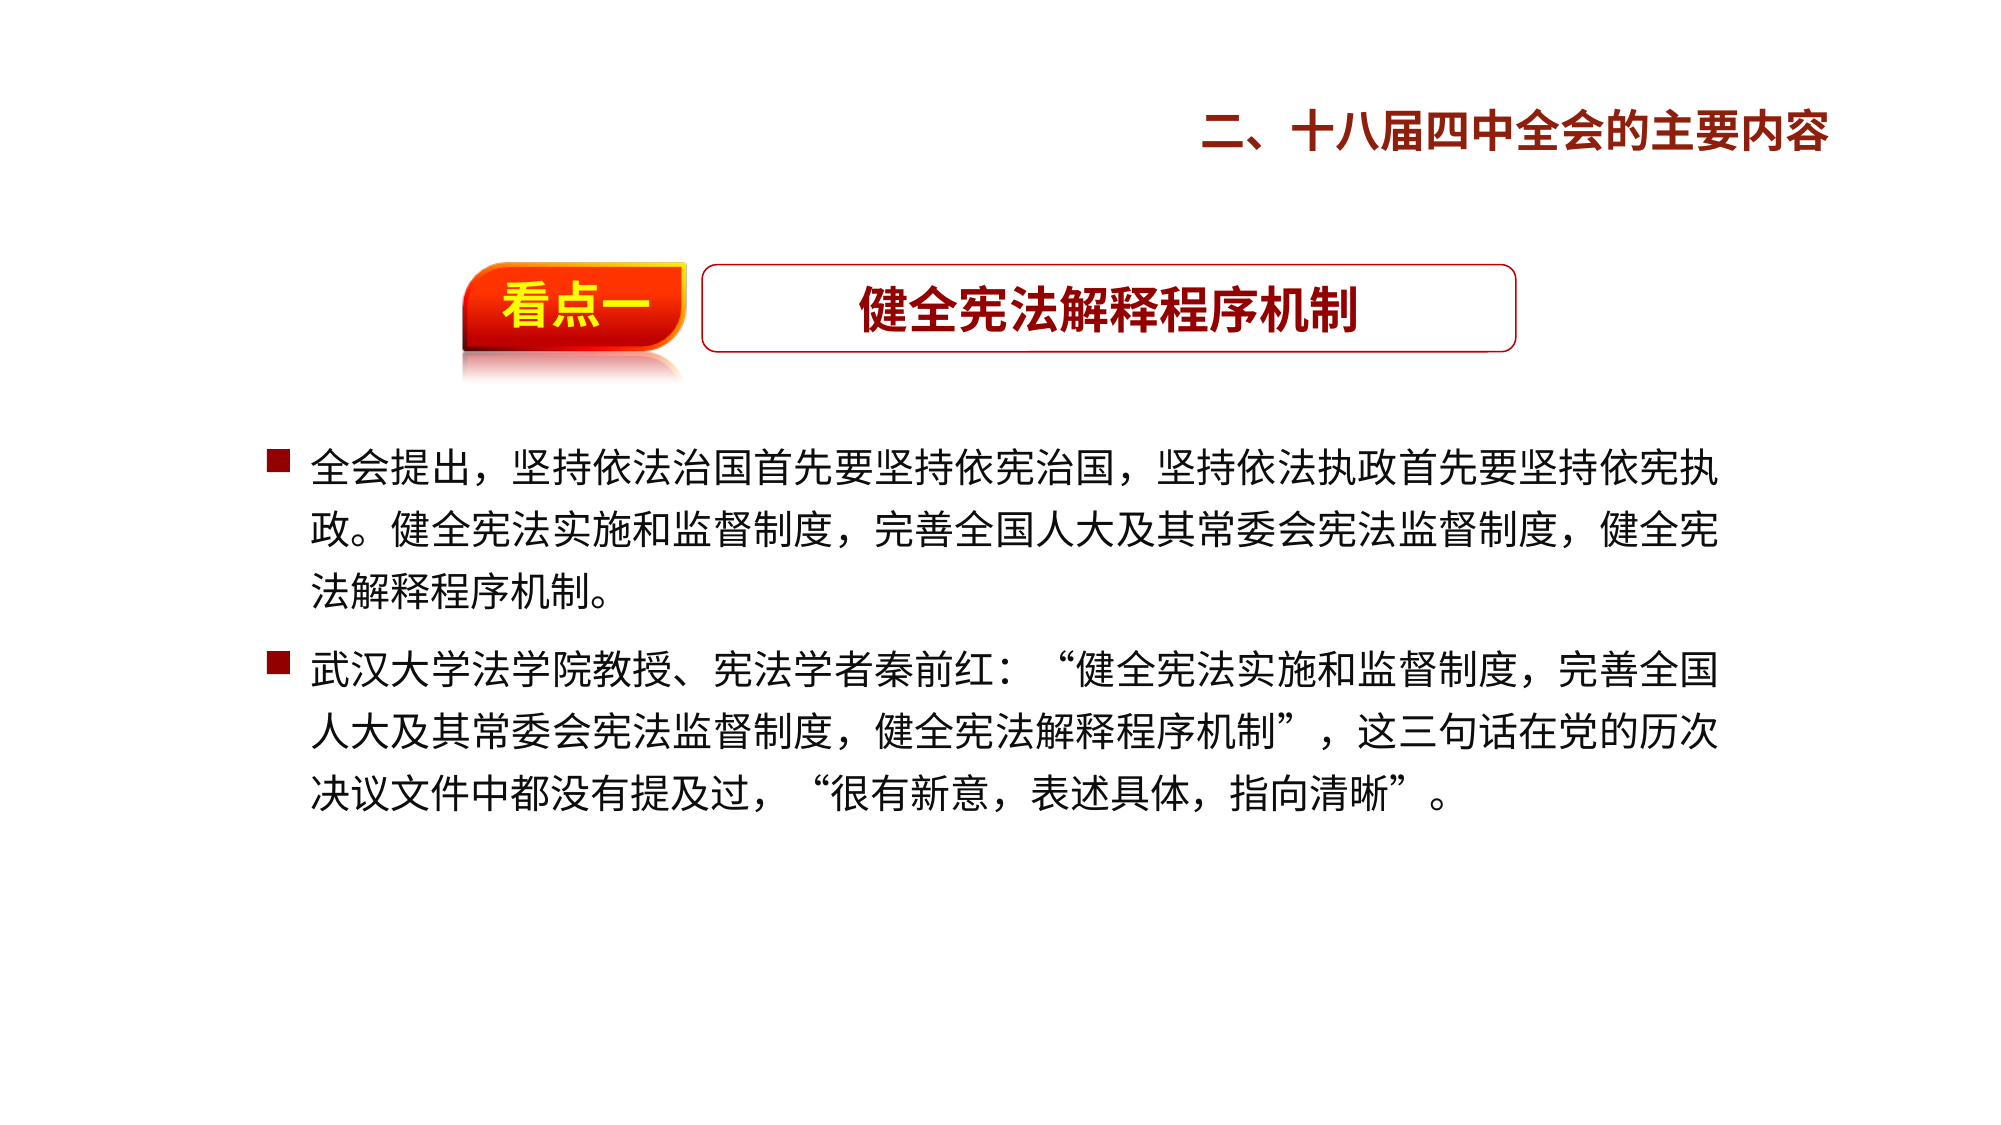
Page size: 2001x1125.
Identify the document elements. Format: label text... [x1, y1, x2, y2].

text_box 全会提出，坚持依法治国首先要坚持依宪治国，坚持依法执政首先要坚持依宪执政。健全宪法实施和监督制度，完善全国人大及其常委会宪法监督制度，健全宪法解释程序机制。 武汉大学法学院教授、宪法学者秦前红：“健全宪法实施和监督制度，完善全国人大及其常委会宪法监督制度，健全宪法解释程序机制”，这三句话在党的历次决议文件中都没有提及过，“很有新意，表述具体，指向清晰”。 [248, 420, 1738, 861]
text_box 健全宪法解释程序机制 [702, 264, 1516, 352]
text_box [459, 261, 690, 445]
text_box 二、十八届四中全会的主要内容 [1155, 94, 1876, 164]
